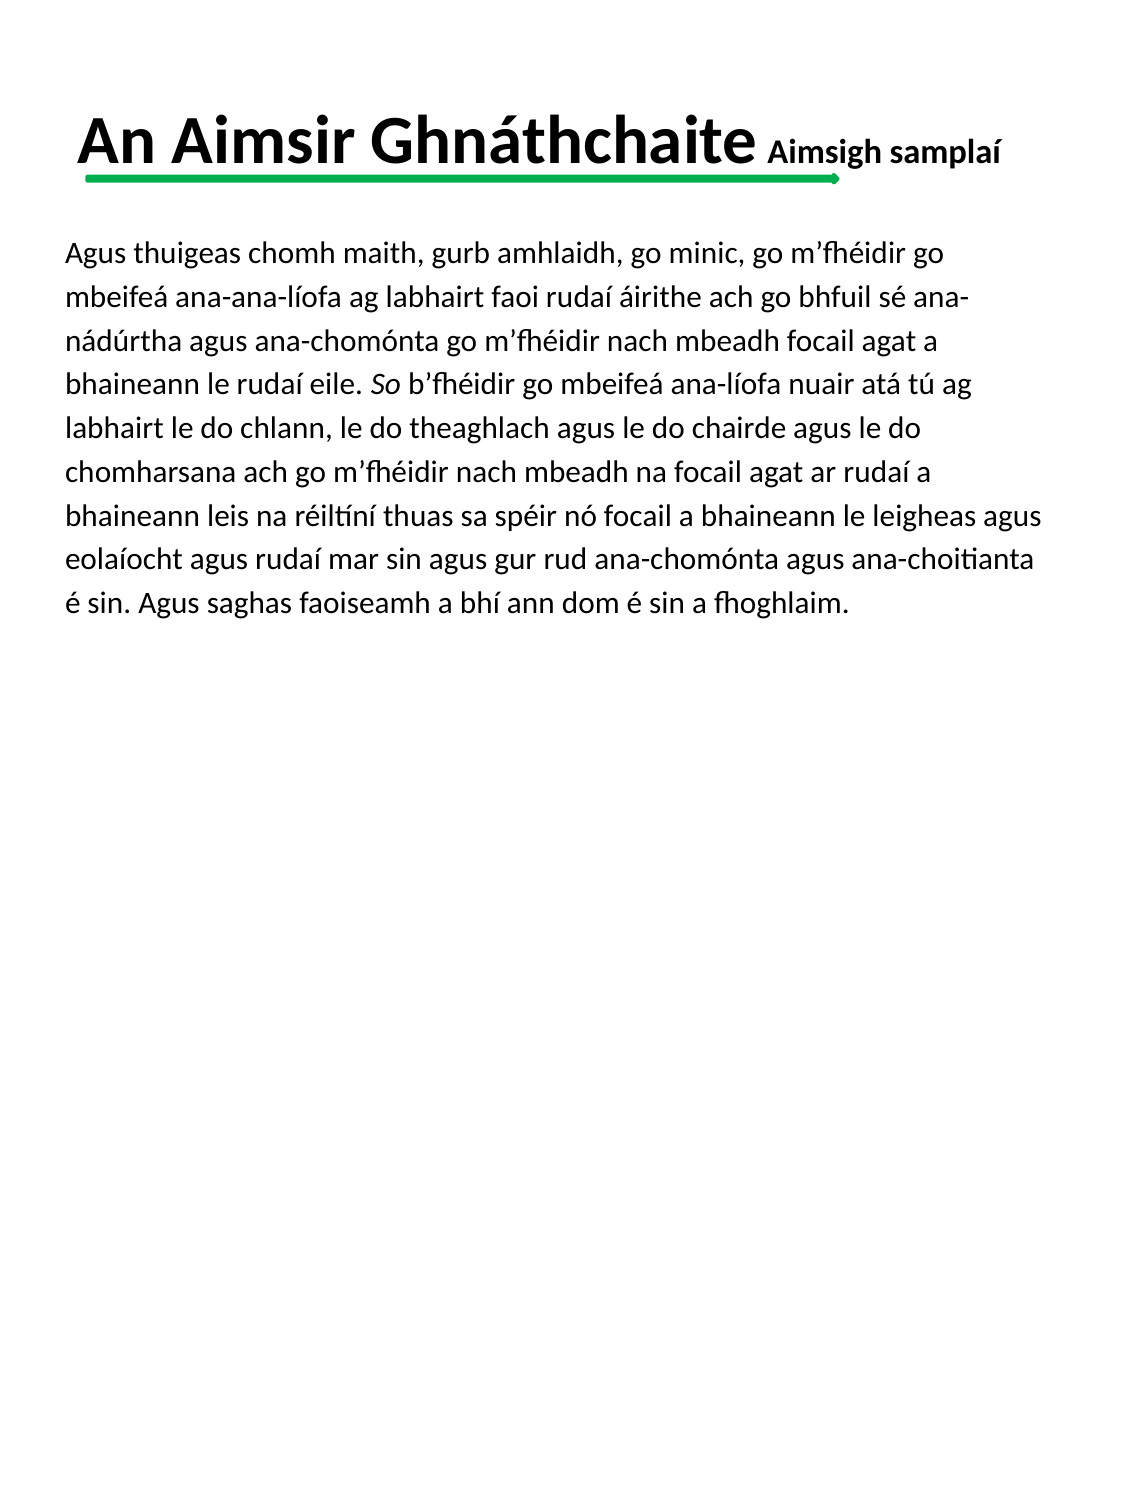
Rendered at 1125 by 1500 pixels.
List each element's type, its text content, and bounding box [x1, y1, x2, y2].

title An Aimsir Ghnáthchaite Aimsigh samplaí [62, 62, 1075, 203]
list Agus thuigeas chomh maith, gurb amhlaidh, go minic, go m’fhéidir go mbeifeá ana-ana-líofa ag labhairt faoi rudaí áirithe ach go bhfuil sé ana- nádúrtha agus ana-chomónta go m’fhéidir nach mbeadh focail agat a bhaineann le rudaí eile. So b’fhéidir go mbeifeá ana-líofa nuair atá tú ag labhairt le do chlann, le do theaghlach agus le do chairde agus le do chomharsana ach go m’fhéidir nach mbeadh na focail agat ar rudaí a bhaineann leis na réiltíní thuas sa spéir nó focail a bhaineann le leigheas agus eolaíocht agus rudaí mar sin agus gur rud ana-chomónta agus ana-choitianta é sin. Agus saghas faoiseamh a bhí ann dom é sin a fhoghlaim. [50, 225, 1063, 1338]
text_box [85, 172, 840, 185]
